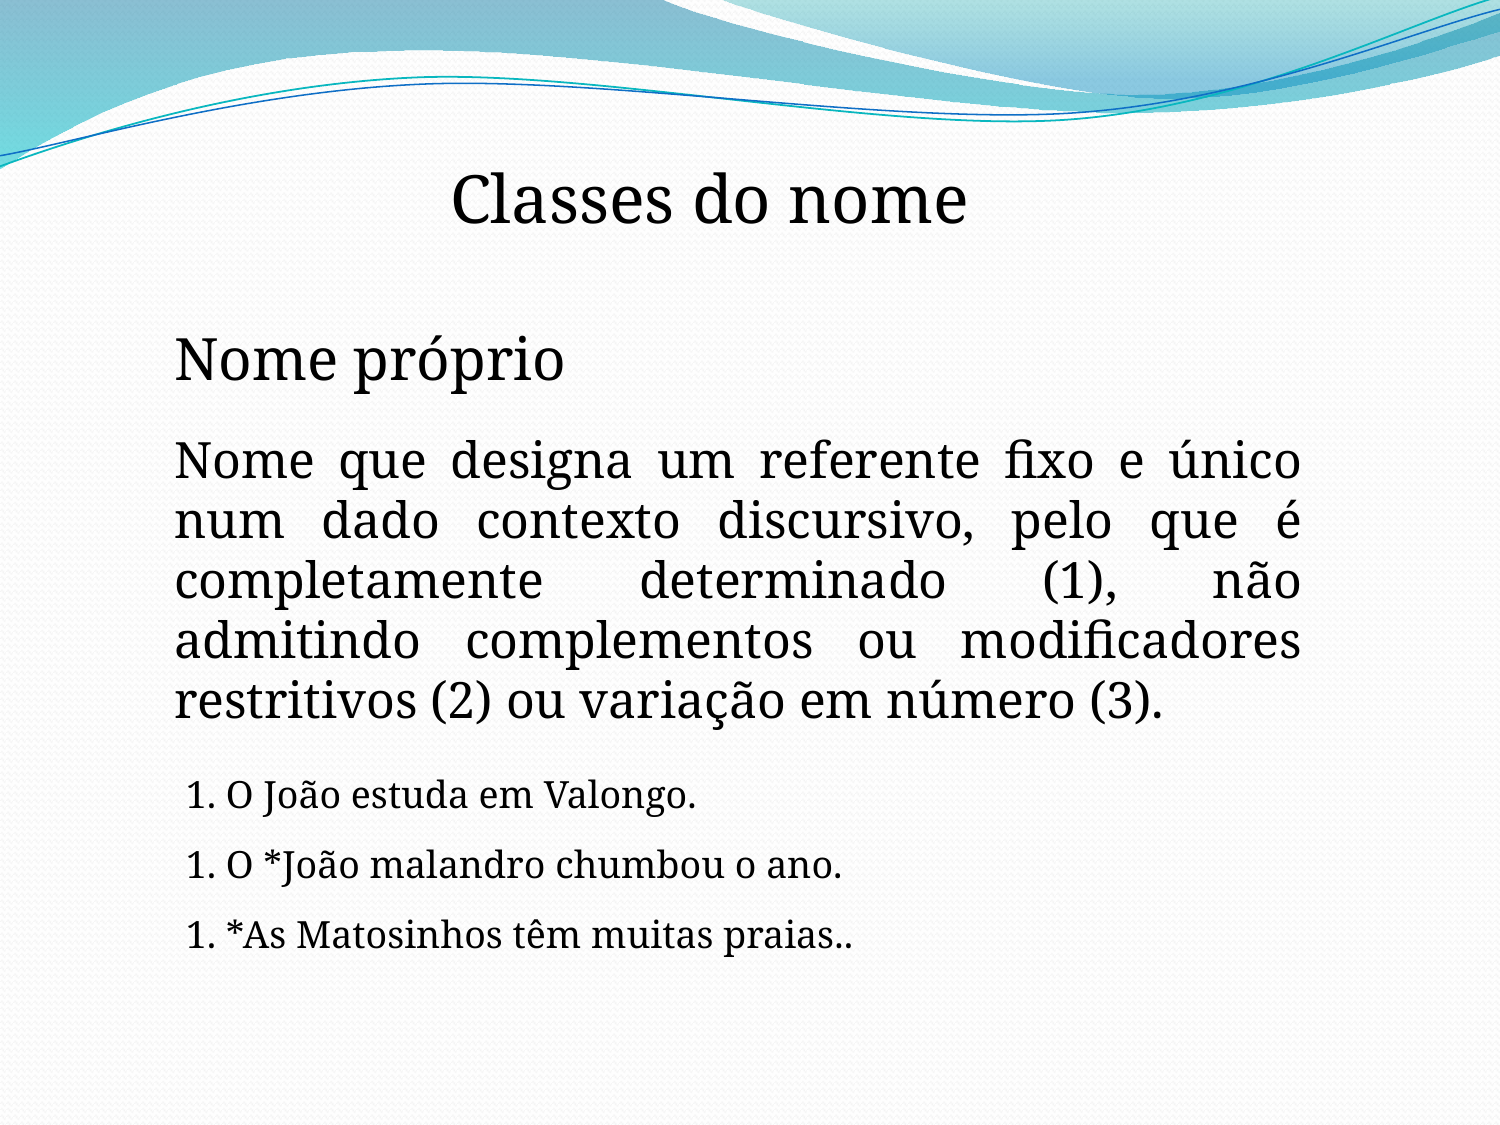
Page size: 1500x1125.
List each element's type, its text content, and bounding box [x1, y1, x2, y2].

text_box 1. O *João malandro chumbou o ano. [171, 834, 1282, 894]
text_box Classes do nome [435, 148, 984, 244]
text_box Nome que designa um referente fixo e único num dado contexto discursivo, pelo que é completamente determinado (1), não admitindo complementos ou modificadores restritivos (2) ou variação em número (3). [159, 420, 1317, 736]
text_box Nome próprio [159, 314, 609, 400]
text_box 1. O João estuda em Valongo. [171, 763, 1282, 823]
text_box 1. *As Matosinhos têm muitas praias.. [171, 903, 1282, 964]
